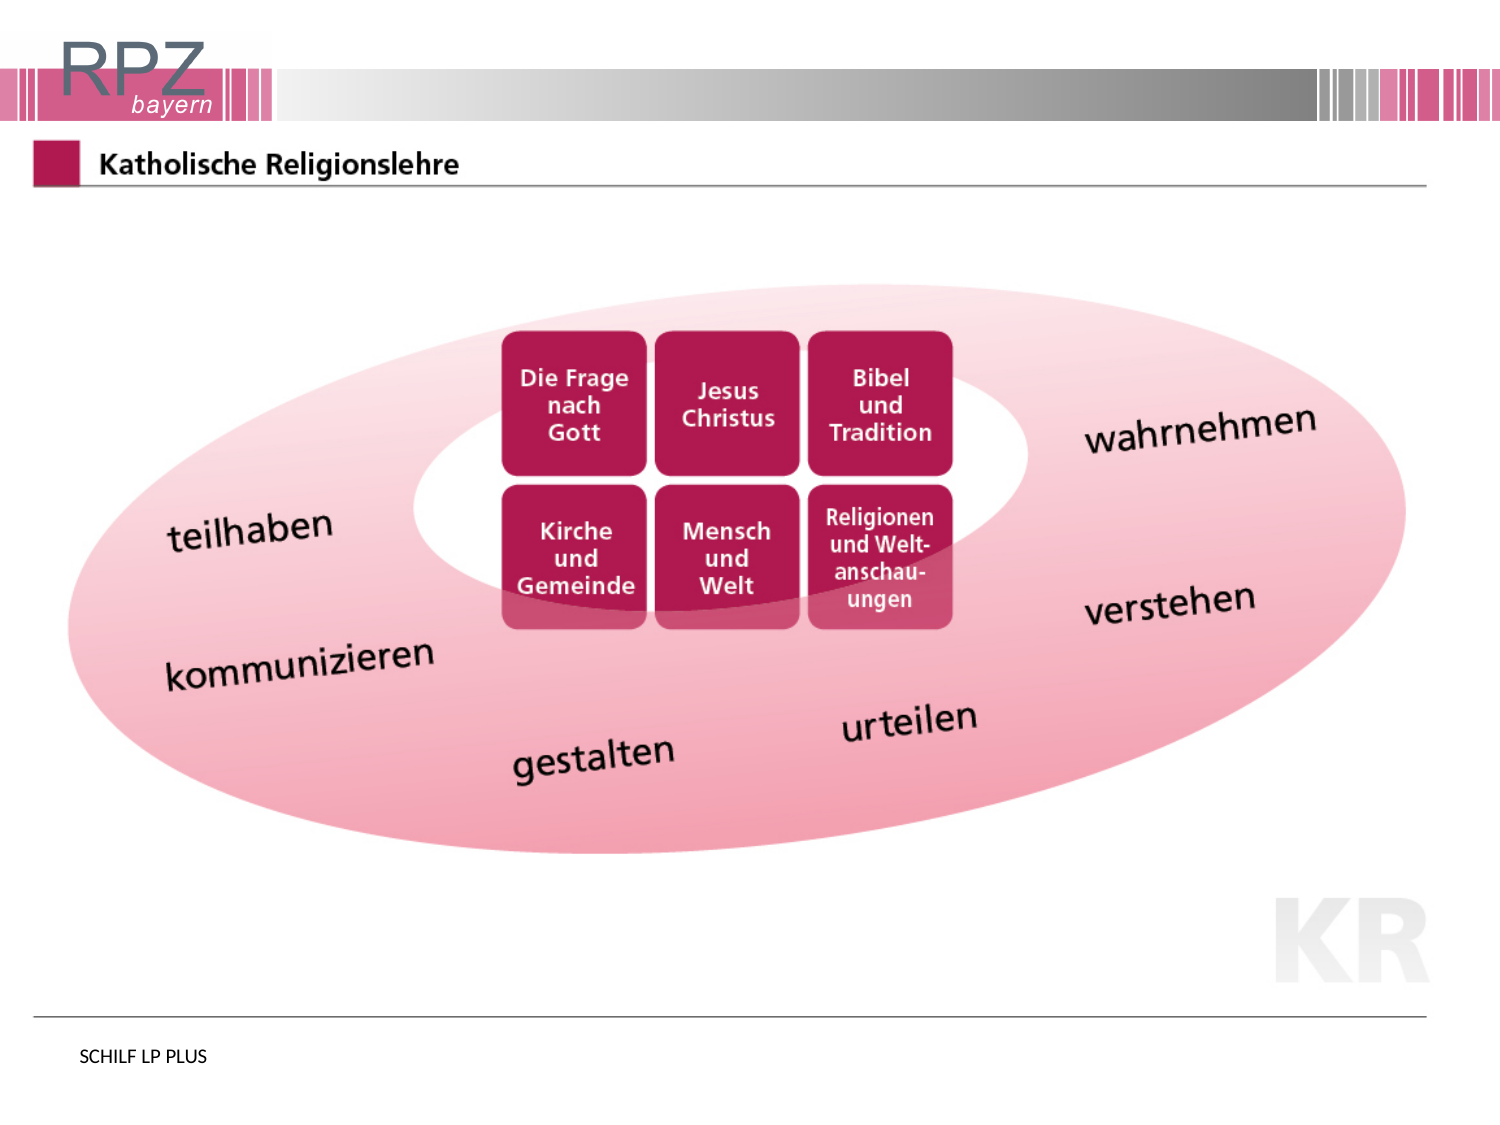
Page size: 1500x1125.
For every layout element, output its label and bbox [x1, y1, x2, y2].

picture [1443, 69, 1500, 121]
picture [0, 31, 272, 121]
picture [1380, 69, 1439, 121]
picture [30, 136, 1459, 1029]
picture [1319, 69, 1379, 121]
